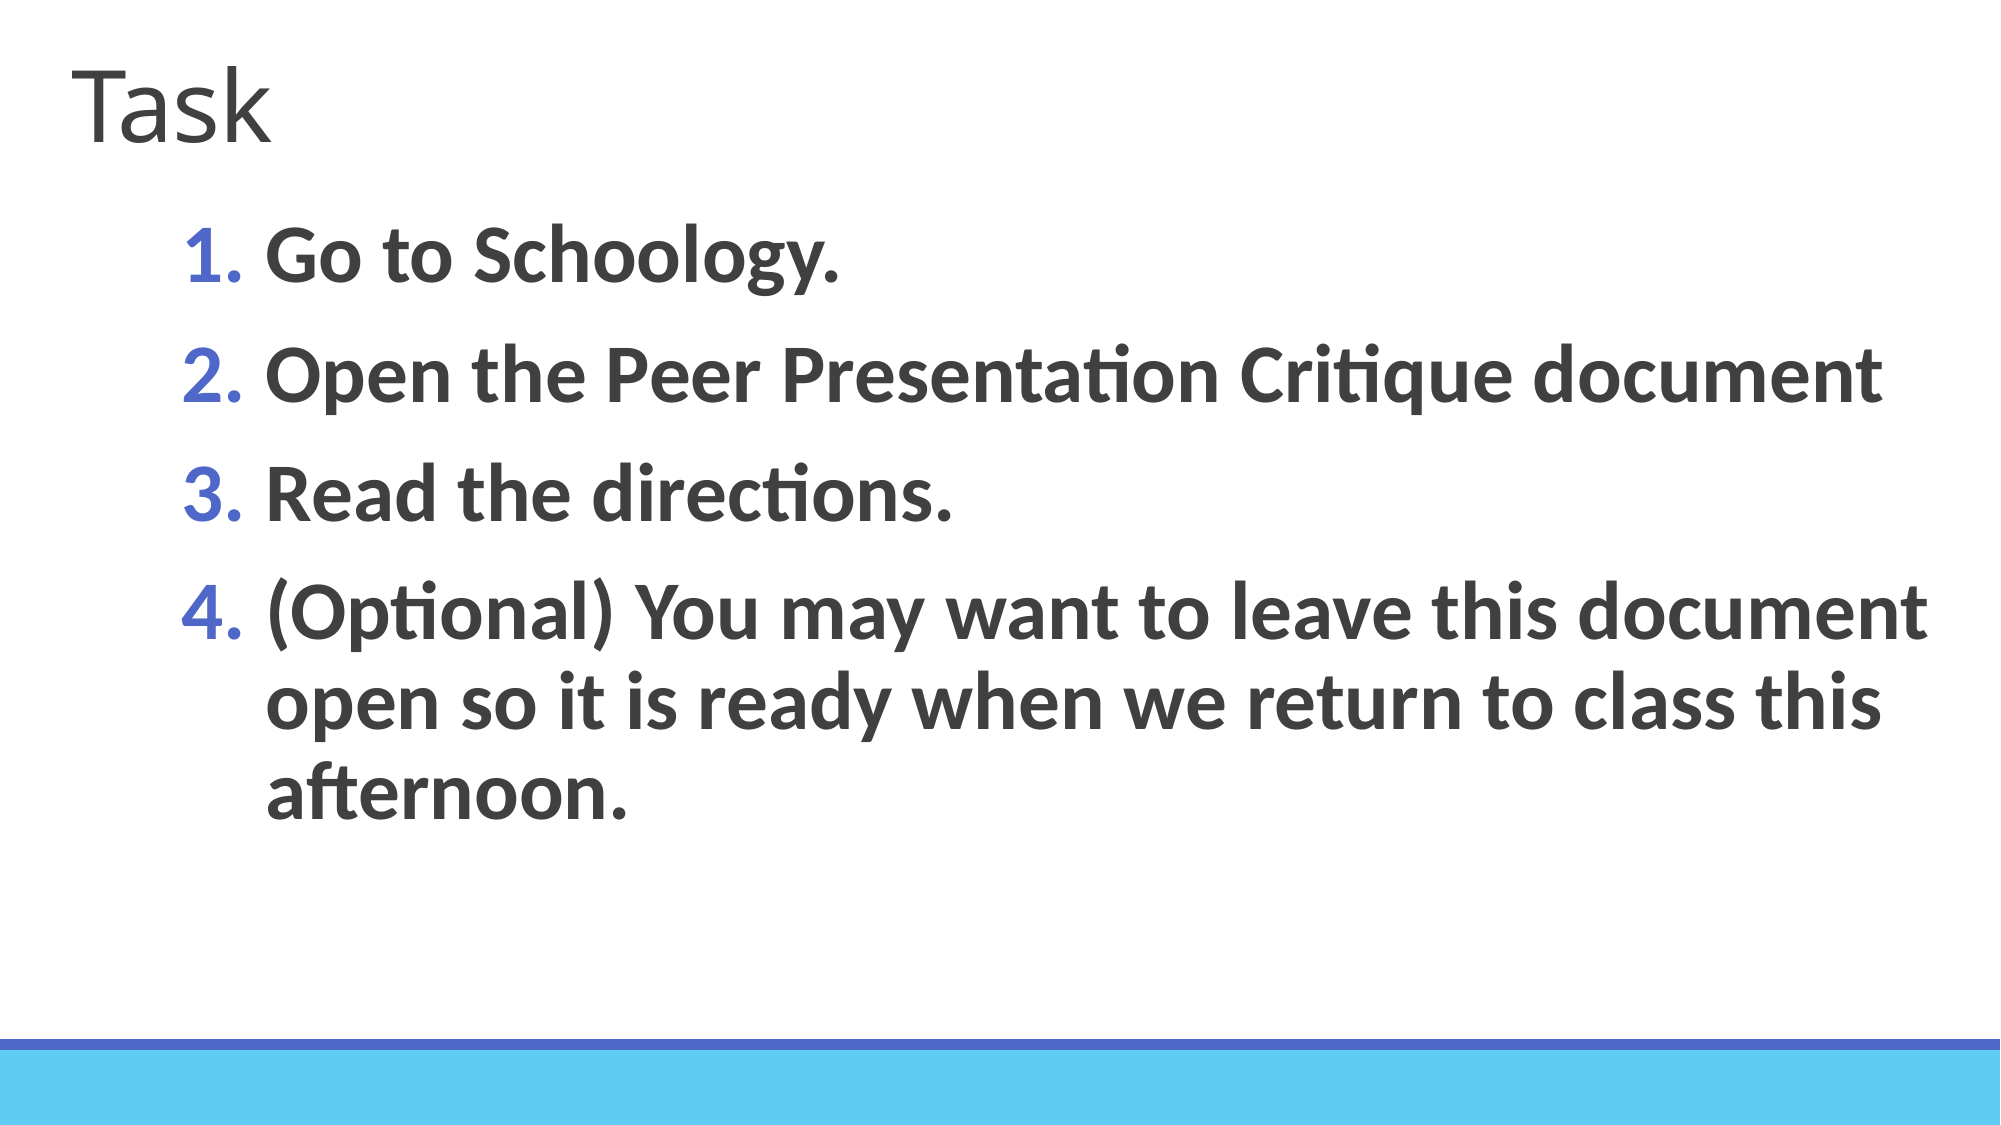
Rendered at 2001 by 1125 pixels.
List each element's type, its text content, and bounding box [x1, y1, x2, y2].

list Go to Schoology. Open the Peer Presentation Critique document Read the directions. (Optional) You may want to leave this document open so it is ready when we return to class this afternoon. [106, 203, 1933, 930]
title Task [56, 45, 1915, 171]
